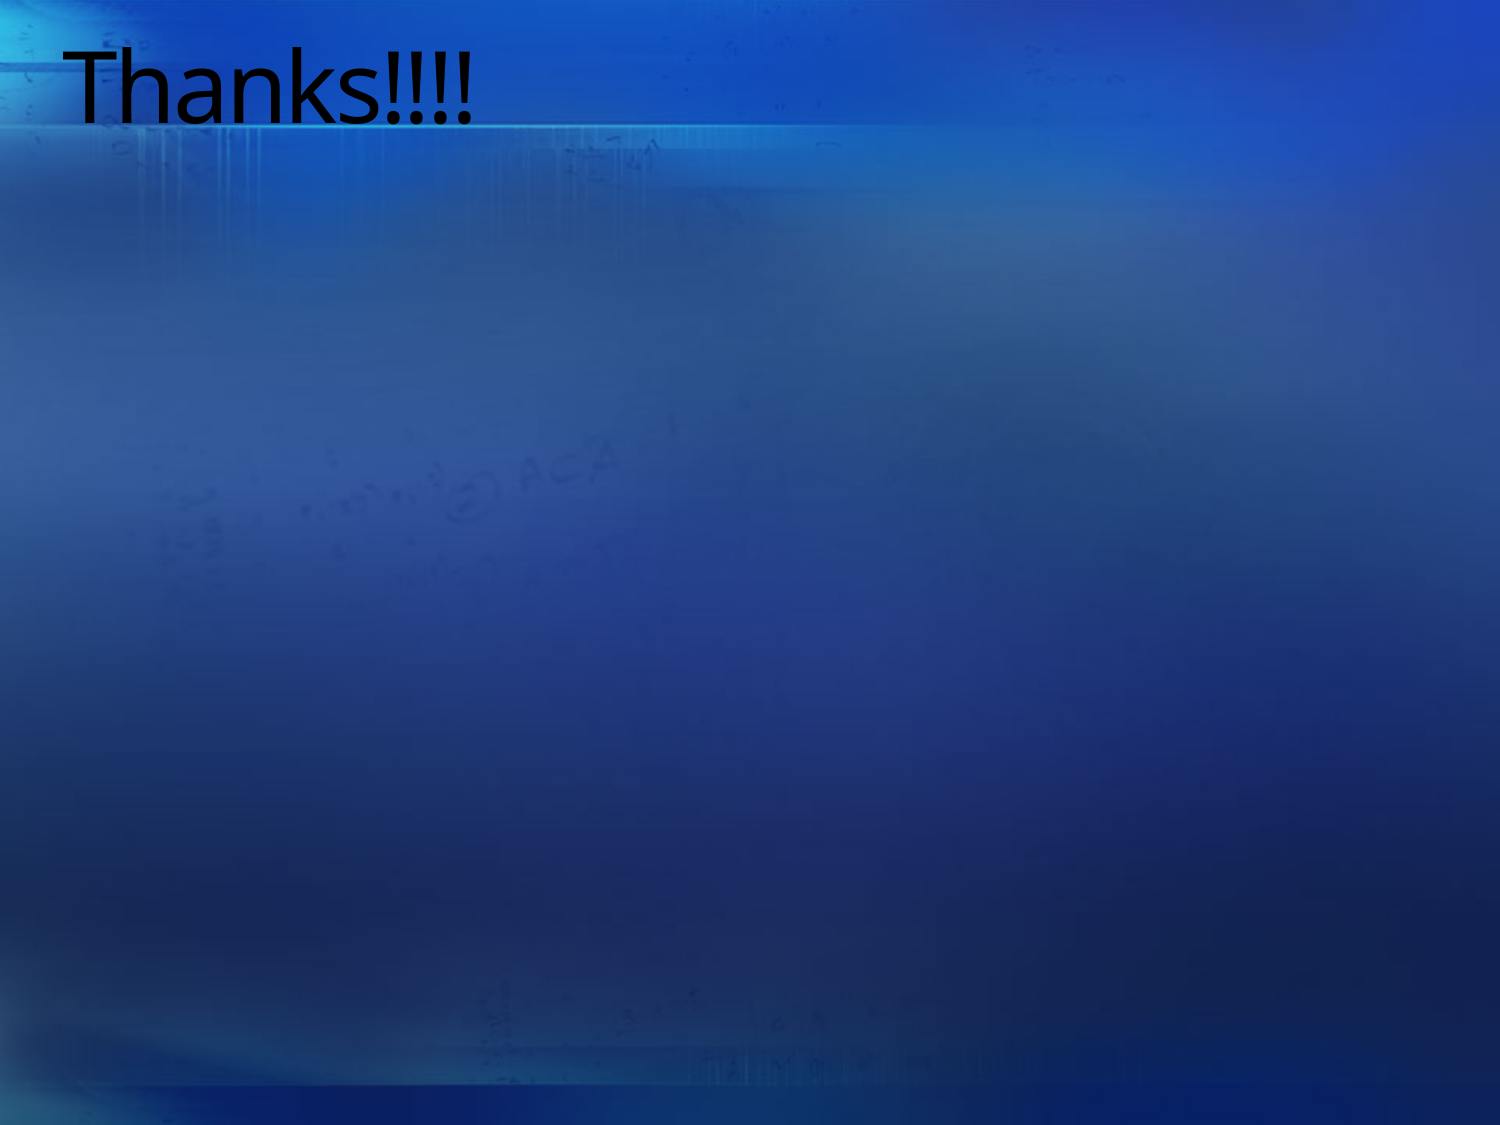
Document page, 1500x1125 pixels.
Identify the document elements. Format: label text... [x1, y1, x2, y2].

title Thanks!!!! [62, 37, 1438, 147]
picture [0, 0, 1500, 1125]
